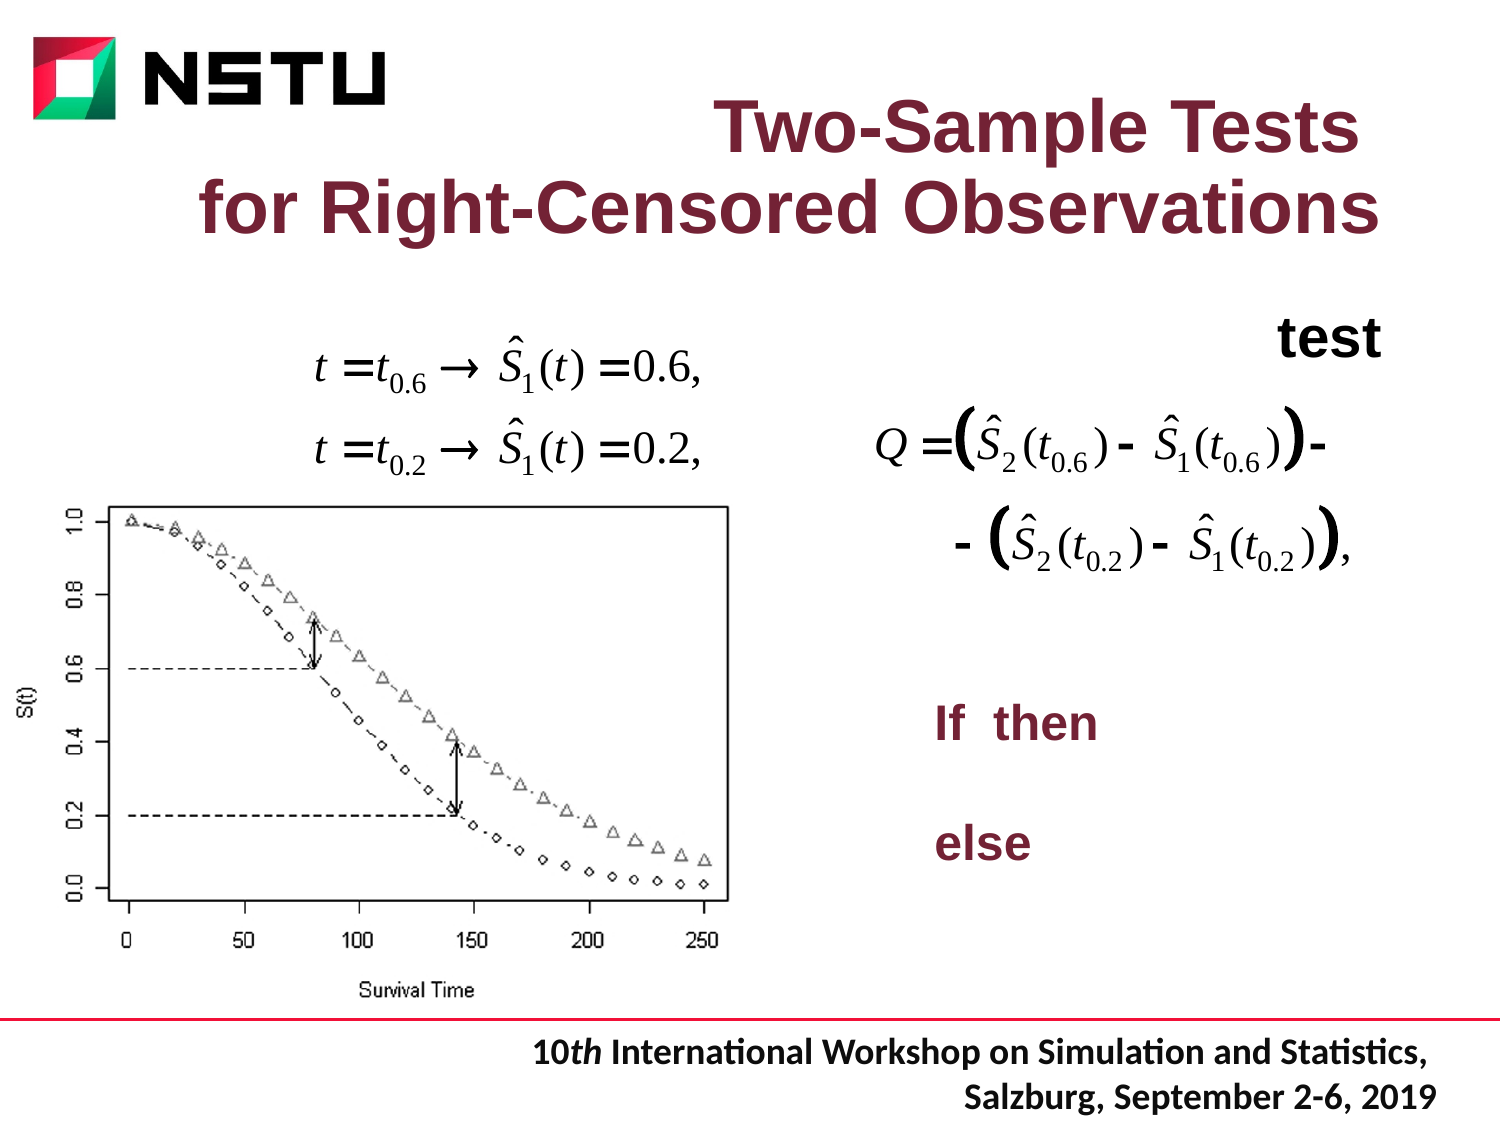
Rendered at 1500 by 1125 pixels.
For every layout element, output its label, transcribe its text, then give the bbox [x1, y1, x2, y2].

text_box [867, 399, 1361, 595]
text_box 10th International Workshop on Simulation and Statistics, Salzburg, September 2-6, 2019 [71, 1020, 1453, 1125]
picture [7, 485, 744, 1014]
picture [33, 0, 385, 157]
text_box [307, 325, 712, 485]
title Two-Sample Tests for Right-Censored Observations [103, 59, 1397, 278]
